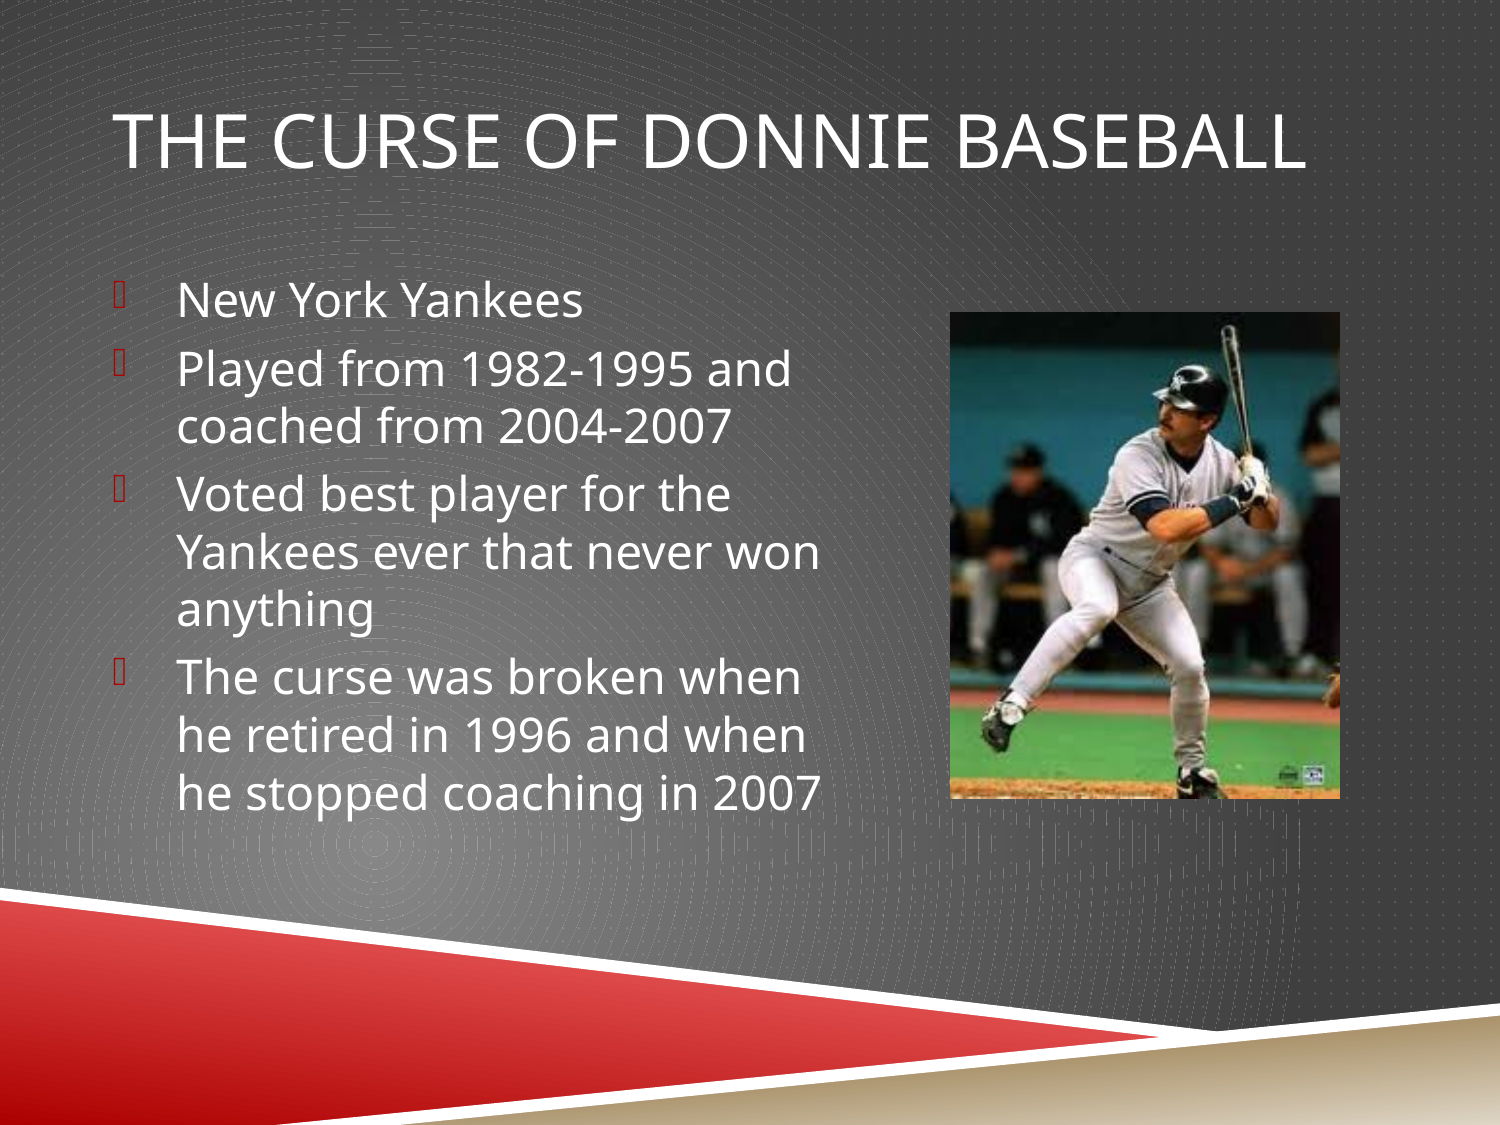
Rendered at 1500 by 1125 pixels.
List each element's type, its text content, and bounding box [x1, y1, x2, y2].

title The Curse of Donnie Baseball [112, 45, 1388, 233]
picture [949, 312, 1340, 799]
list New York Yankees Played from 1982-1995 and coached from 2004-2007 Voted best player for the Yankees ever that never won anything The curse was broken when he retired in 1996 and when he stopped coaching in 2007 [112, 262, 838, 875]
